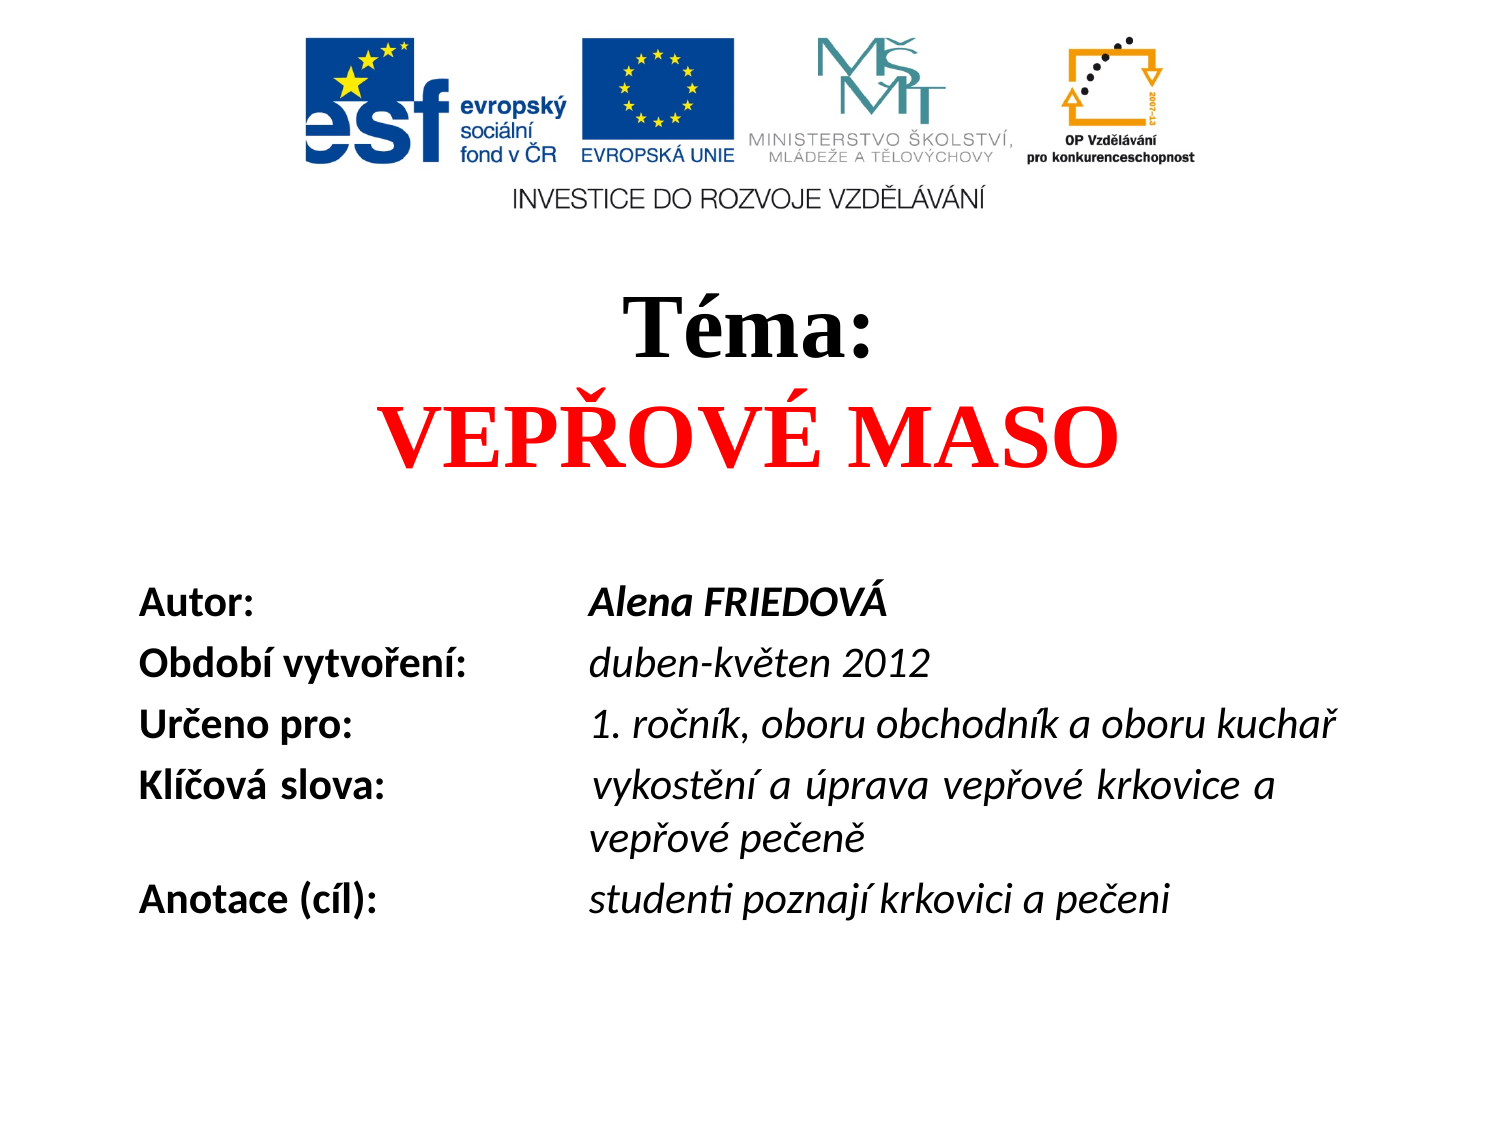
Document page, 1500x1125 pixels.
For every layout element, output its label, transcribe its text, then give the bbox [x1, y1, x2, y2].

picture [277, 18, 1223, 226]
subtitle Autor: Alena FRIEDOVÁ Období vytvoření: duben-květen 2012 Určeno pro: 1. ročník, oboru obchodník a oboru kuchař Klíčová slova: vykostění a úprava vepřové krkovice a vepřové pečeně Anotace (cíl): studenti poznají krkovici a pečeni [123, 503, 1376, 1000]
title Téma: VEPŘOVÉ MASO [112, 255, 1388, 497]
